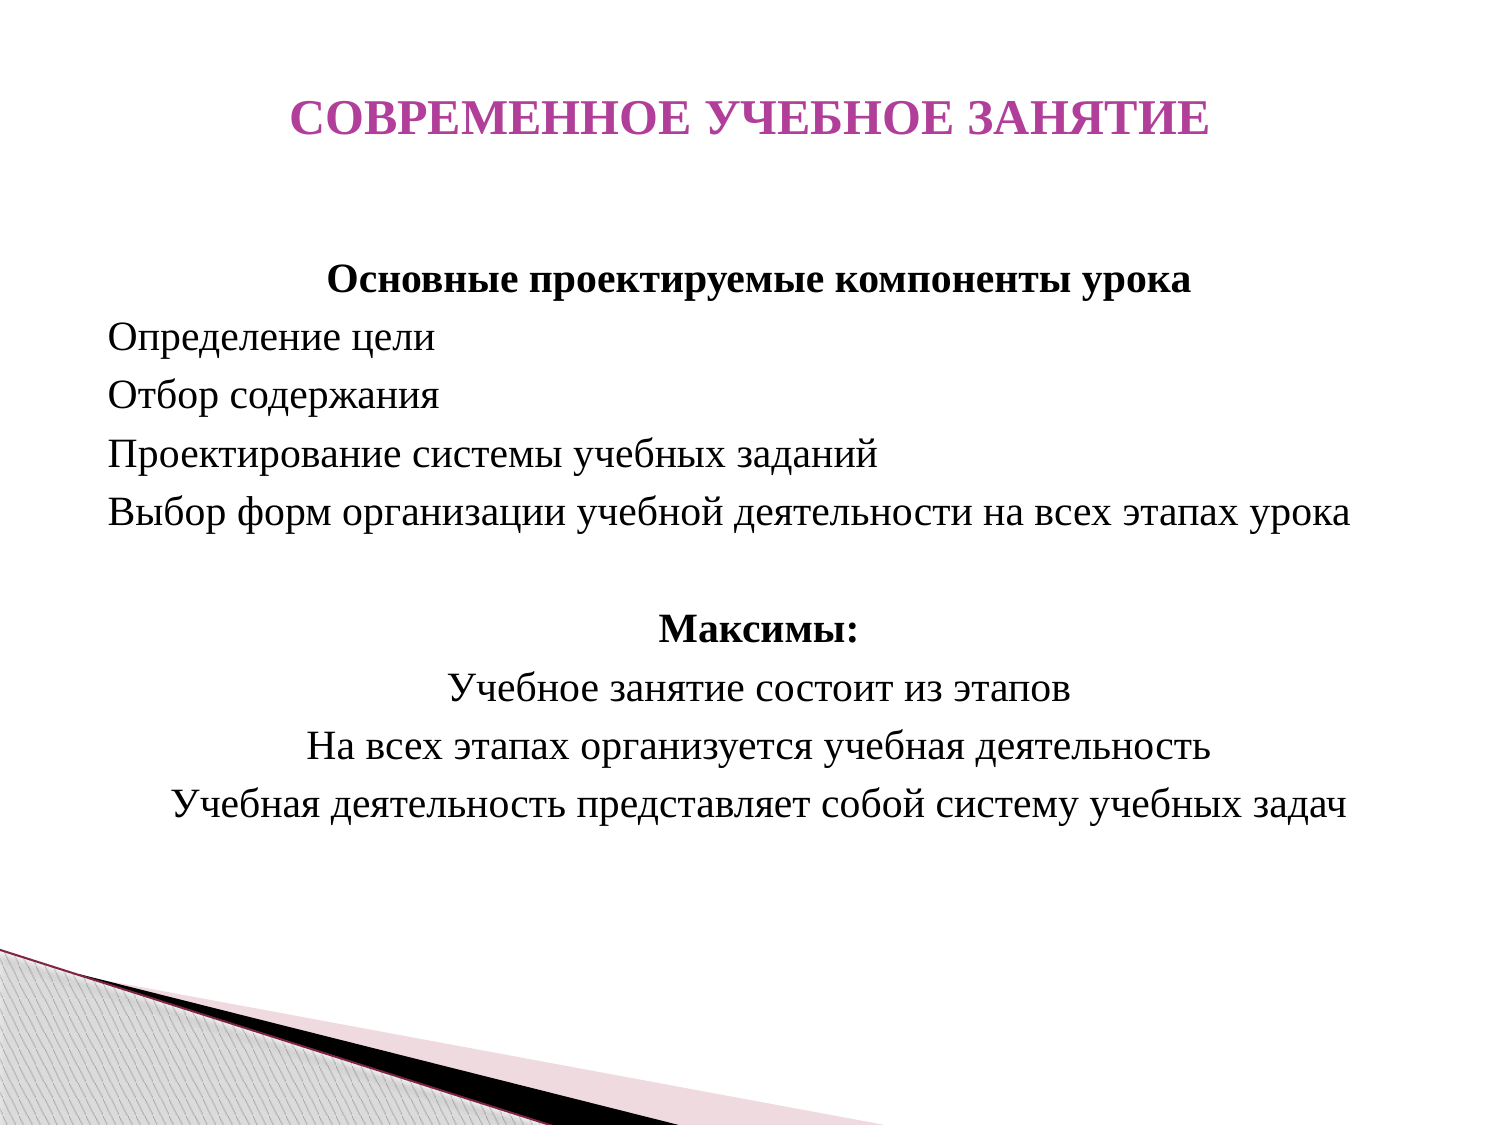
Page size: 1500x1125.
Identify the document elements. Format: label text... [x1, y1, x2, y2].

title СОВРЕМЕННОЕ УЧЕБНОЕ ЗАНЯТИЕ [75, 45, 1425, 185]
list Основные проектируемые компоненты урока Определение цели Отбор содержания Проектирование системы учебных заданий Выбор форм организации учебной деятельности на всех этапах урока Максимы: Учебное занятие состоит из этапов На всех этапах организуется учебная деятельность Учебная деятельность представляет собой систему учебных задач [75, 243, 1425, 986]
